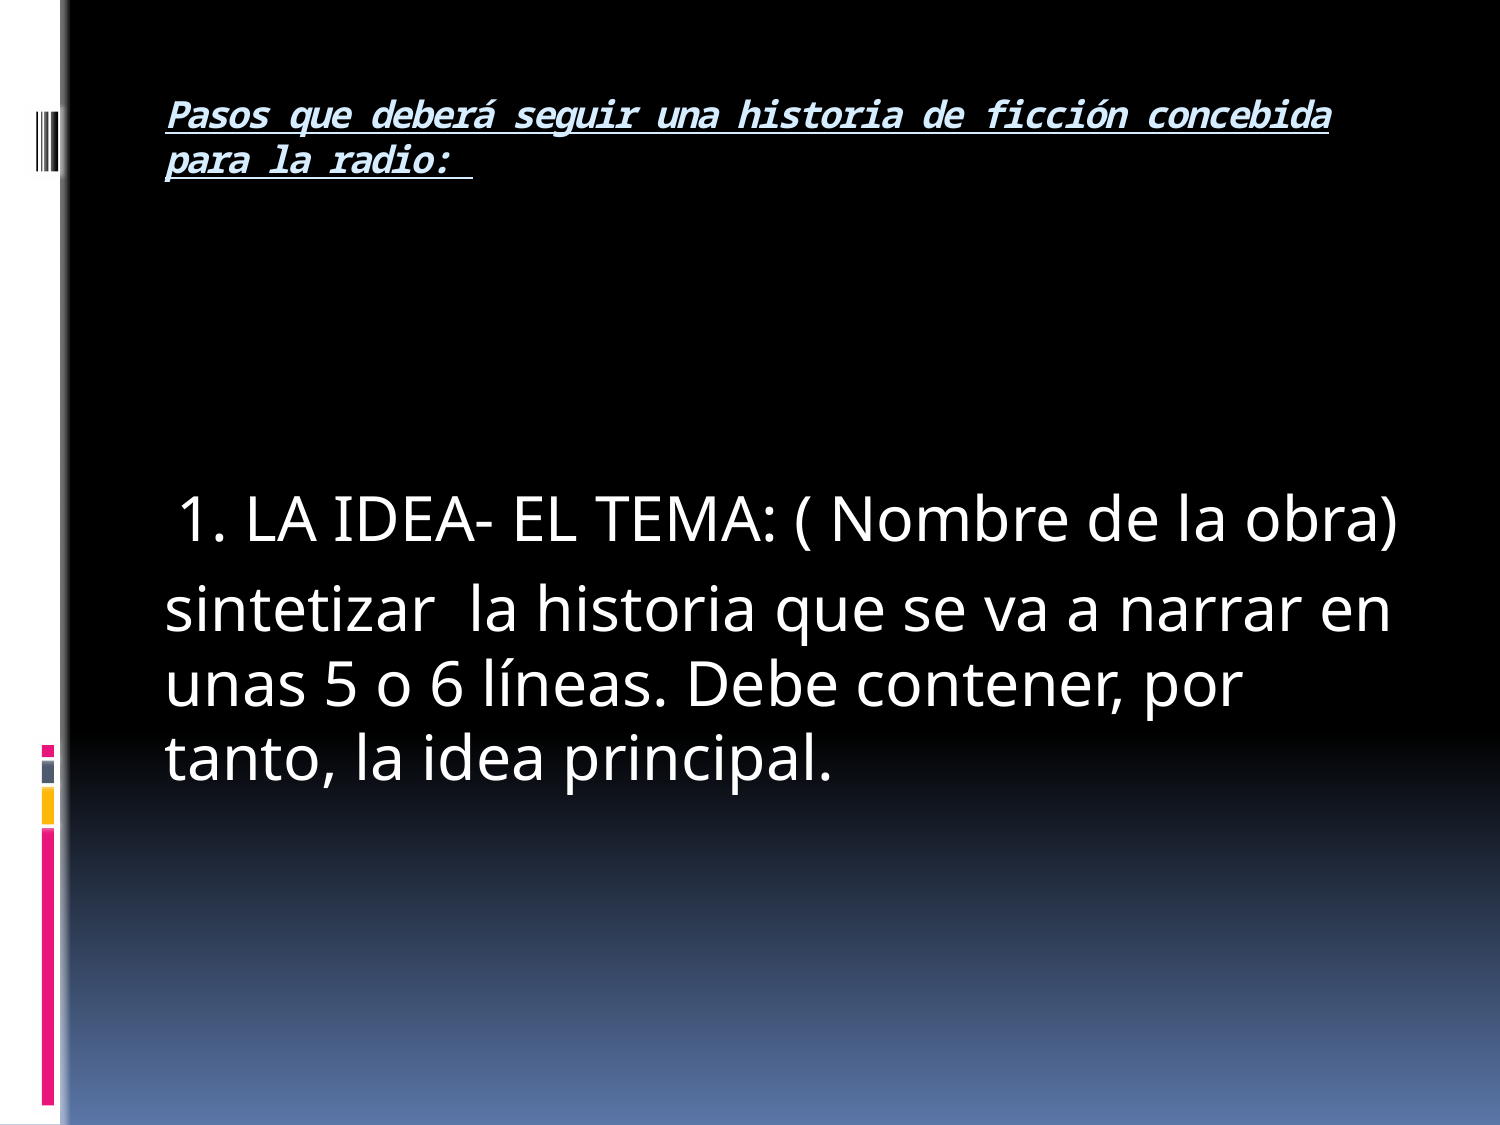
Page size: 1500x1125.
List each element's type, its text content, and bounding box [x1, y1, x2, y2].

title Pasos que deberá seguir una historia de ficción concebida para la radio: [150, 83, 1425, 234]
list 1. LA IDEA- EL TEMA: ( Nombre de la obra) sintetizar la historia que se va a narrar en unas 5 o 6 líneas. Debe contener, por tanto, la idea principal. [150, 292, 1425, 1043]
